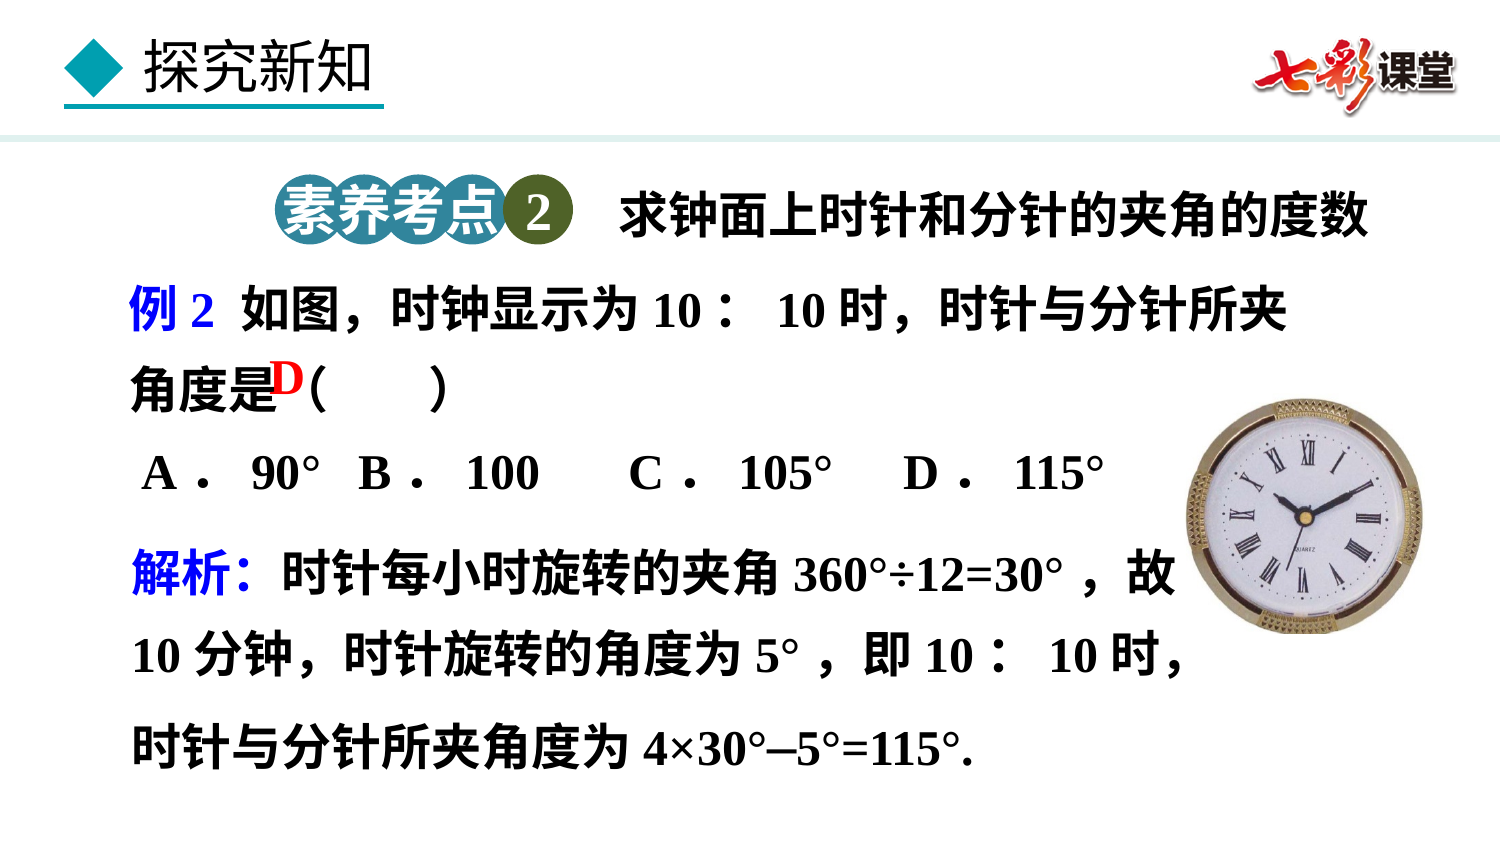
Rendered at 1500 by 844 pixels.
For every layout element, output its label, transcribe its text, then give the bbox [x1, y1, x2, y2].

text_box 例2 如图，时钟显示为10：10时，时针与分针所夹角度是（ ） A．90° B．100 C．105° D．115° [113, 249, 1353, 508]
text_box 解析：时针每小时旋转的夹角360°÷12=30°，故10分钟，时针旋转的角度为5°，即10：10时，时针与分针所夹角度为4×30°–5°=115°. [116, 513, 1232, 785]
picture [1249, 32, 1461, 118]
text_box D [255, 337, 321, 413]
picture [1184, 393, 1426, 634]
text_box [267, 168, 1412, 252]
